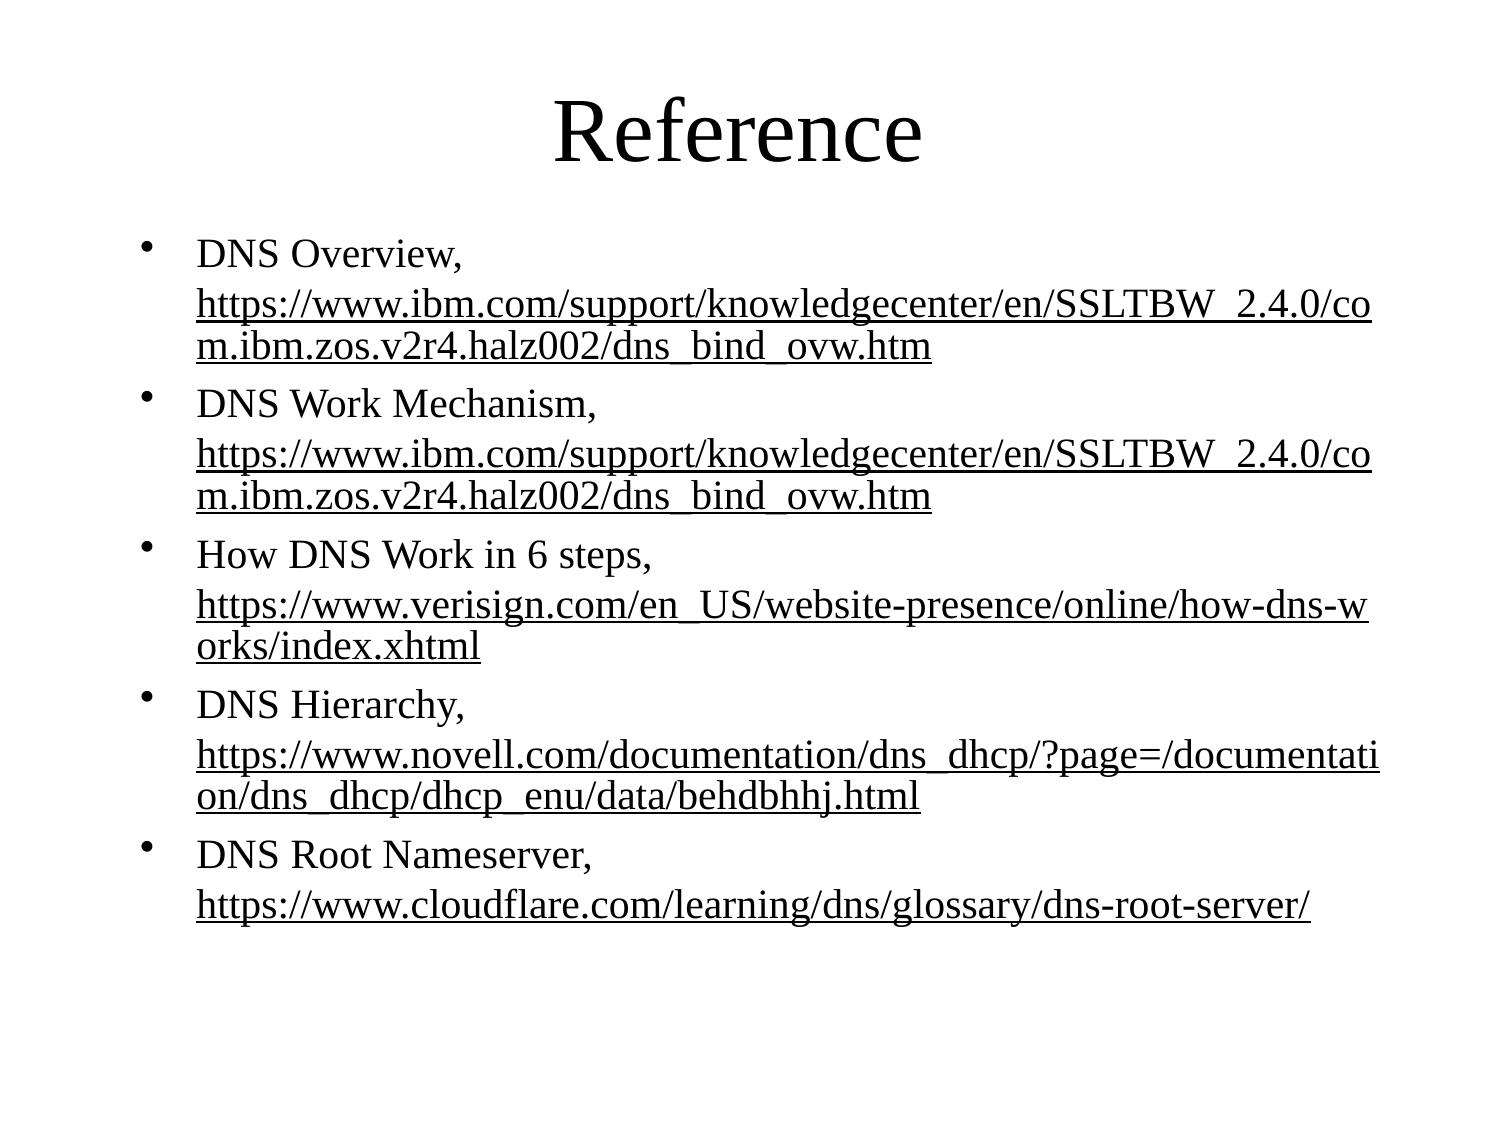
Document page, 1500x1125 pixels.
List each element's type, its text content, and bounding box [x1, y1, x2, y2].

title Reference [112, 31, 1388, 219]
list DNS Overview, https://www.ibm.com/support/knowledgecenter/en/SSLTBW_2.4.0/com.ibm.zos.v2r4.halz002/dns_bind_ovw.htm DNS Work Mechanism, https://www.ibm.com/support/knowledgecenter/en/SSLTBW_2.4.0/com.ibm.zos.v2r4.halz002/dns_bind_ovw.htm How DNS Work in 6 steps, https://www.verisign.com/en_US/website-presence/online/how-dns-works/index.xhtml DNS Hierarchy, https://www.novell.com/documentation/dns_dhcp/?page=/documentation/dns_dhcp/dhcp_enu/data/behdbhhj.html DNS Root Nameserver, https://www.cloudflare.com/learning/dns/glossary/dns-root-server/ [125, 218, 1401, 955]
